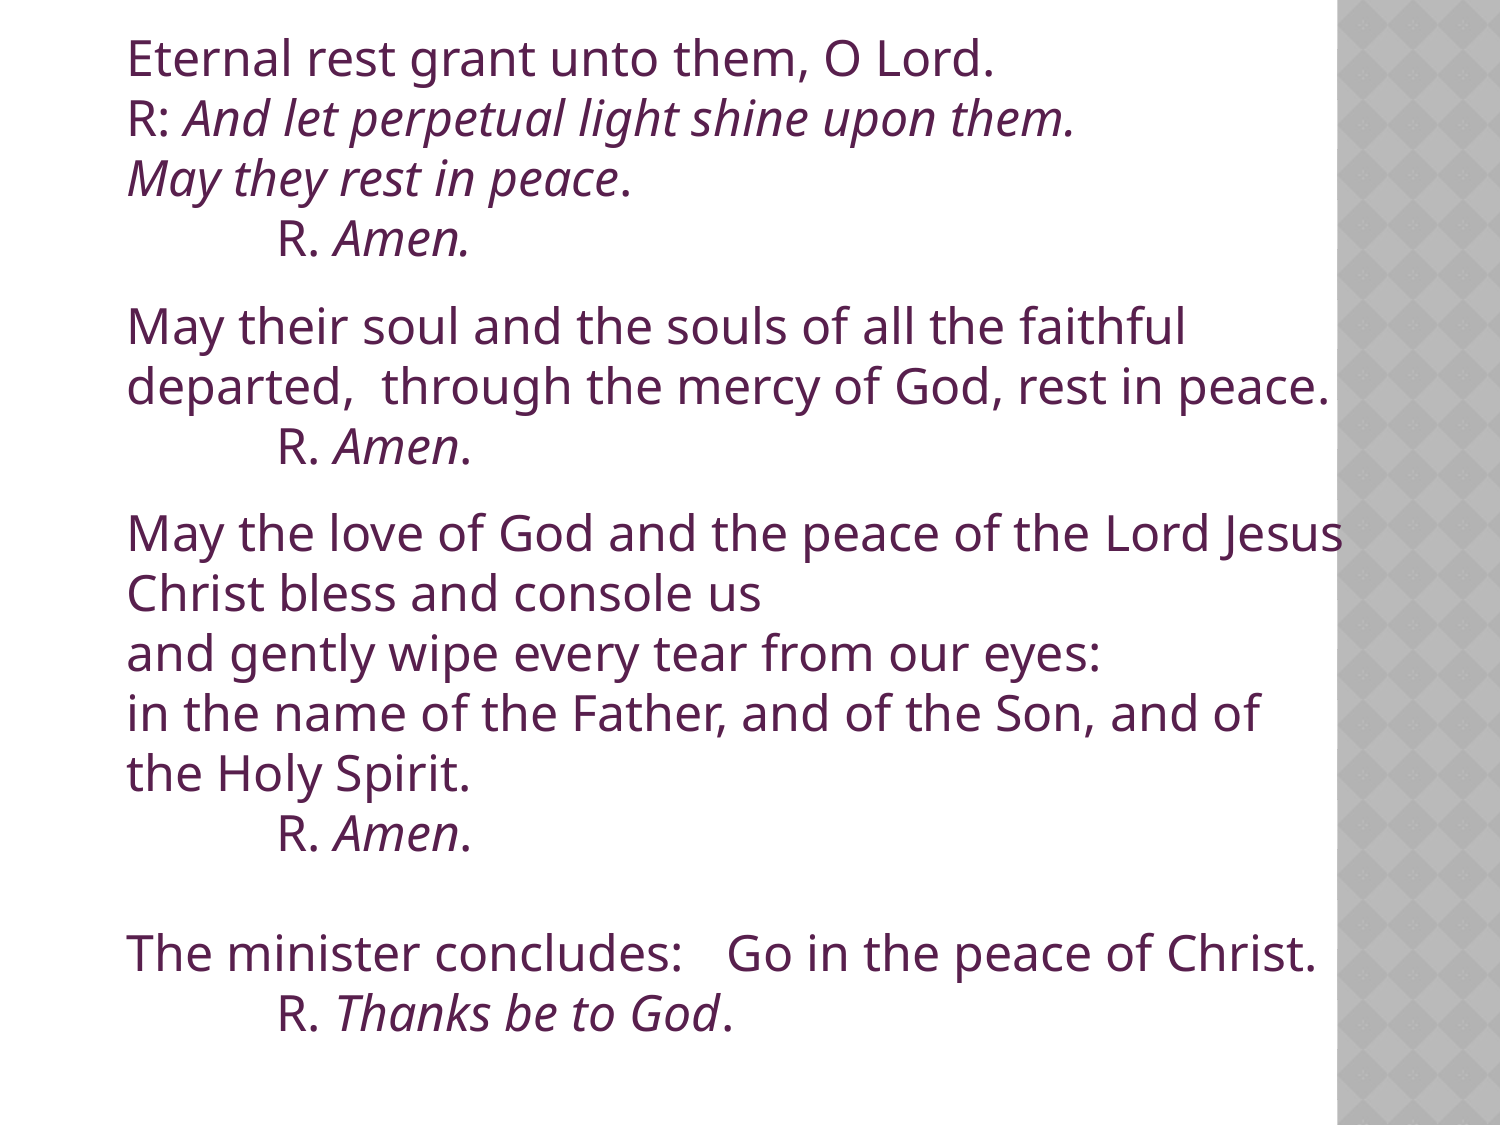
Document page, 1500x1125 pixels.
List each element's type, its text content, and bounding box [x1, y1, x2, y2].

text_box Eternal rest grant unto them, O Lord. R: And let perpetual light shine upon them. May they rest in peace. R. Amen. May their soul and the souls of all the faithful departed, through the mercy of God, rest in peace. R. Amen. May the love of God and the peace of the Lord Jesus Christ bless and console us and gently wipe every tear from our eyes: in the name of the Father, and of the Son, and of the Holy Spirit. R. Amen. The minister concludes: Go in the peace of Christ. R. Thanks be to God. [112, 19, 1365, 1049]
